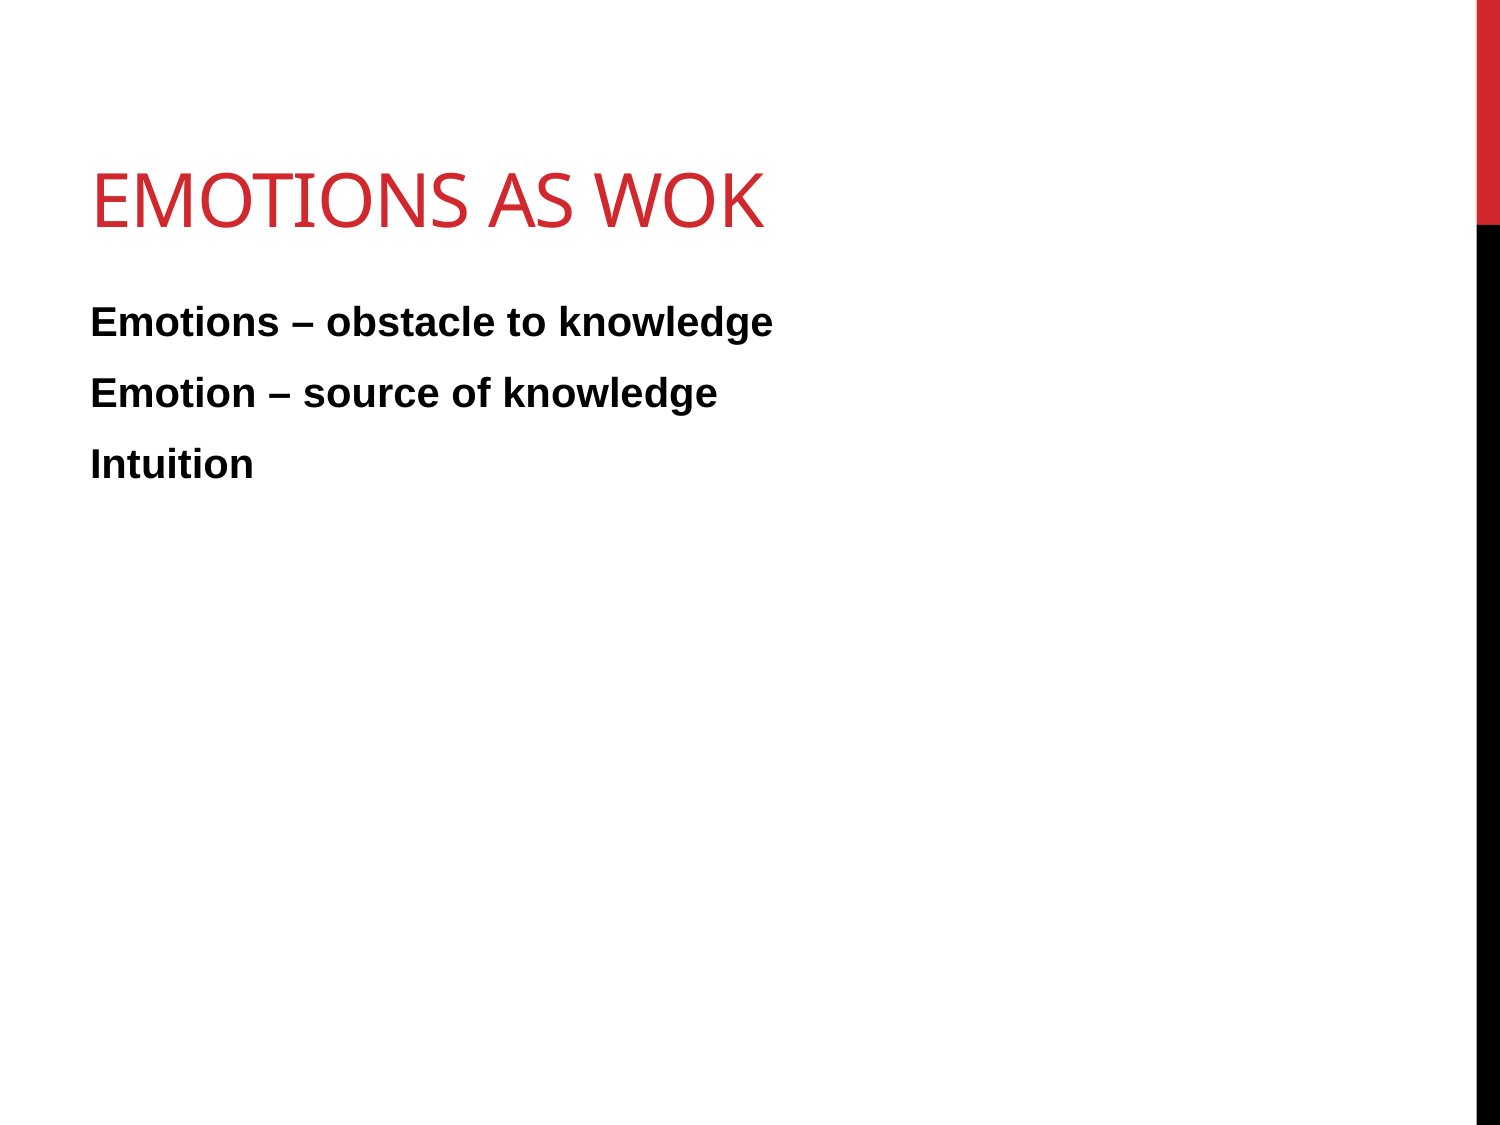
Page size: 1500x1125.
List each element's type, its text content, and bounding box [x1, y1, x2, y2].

title Emotions as WOK [75, 25, 1025, 250]
list Emotions – obstacle to knowledge Emotion – source of knowledge Intuition [75, 287, 1325, 1005]
